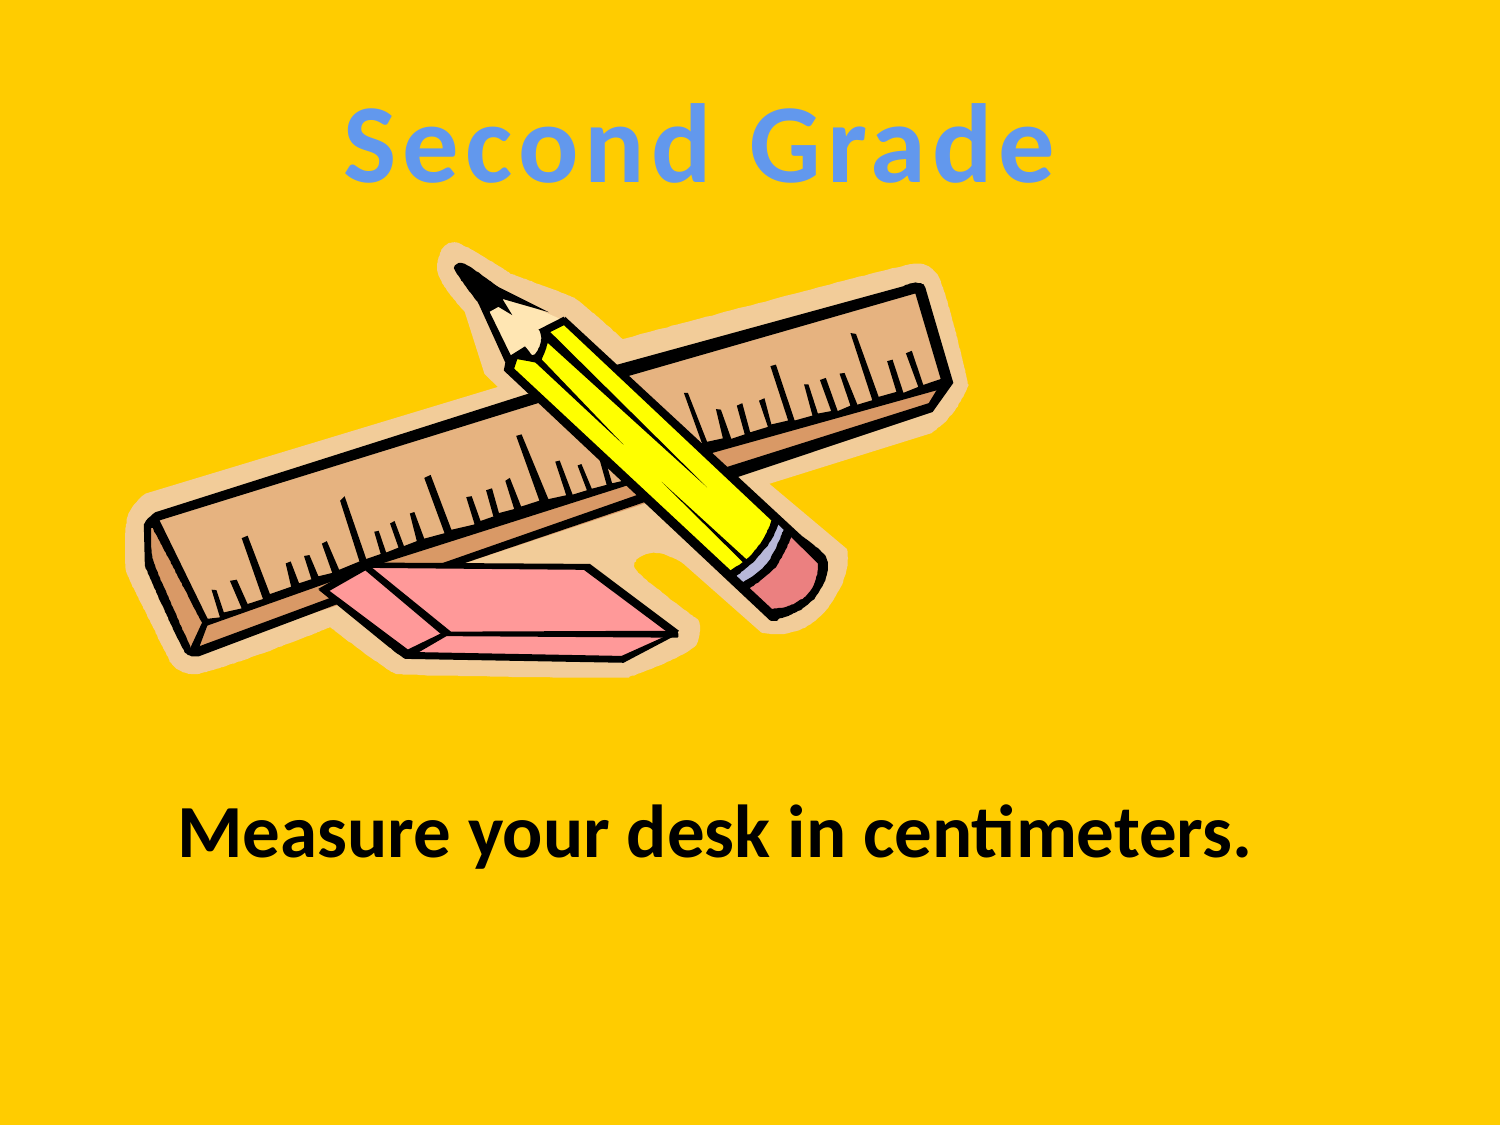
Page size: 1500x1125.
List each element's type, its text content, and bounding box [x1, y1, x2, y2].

text_box Second Grade [237, 62, 1163, 213]
text_box Measure your desk in centimeters. [162, 774, 1350, 880]
picture [124, 237, 979, 688]
